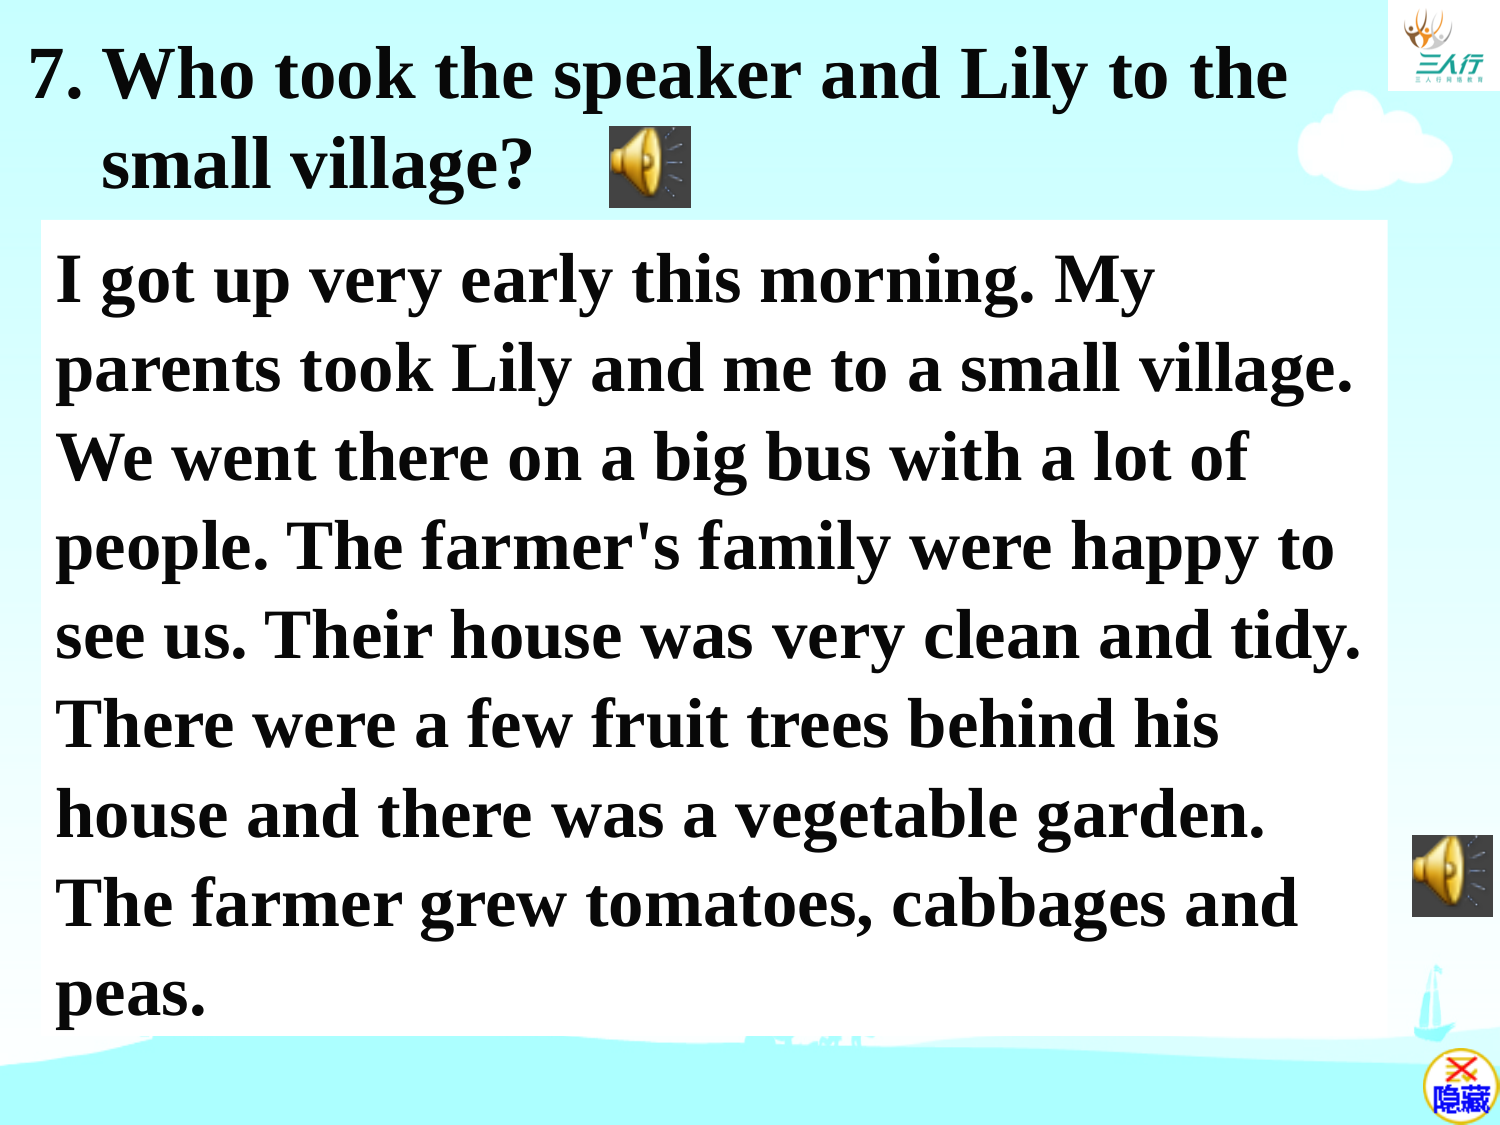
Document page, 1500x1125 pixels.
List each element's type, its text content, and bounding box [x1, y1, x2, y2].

text_box 7. Who took the speaker and Lily to the small village? [12, 15, 1329, 211]
picture [1410, 834, 1495, 918]
picture [608, 125, 692, 209]
text_box I got up very early this morning. My parents took Lily and me to a small village. We went there on a big bus with a lot of people. The farmer's family were happy to see us. Their house was very clean and tidy. There were a few fruit trees behind his house and there was a vegetable garden. The farmer grew tomatoes, cabbages and peas. [41, 219, 1388, 1036]
picture [1423, 1048, 1500, 1125]
picture [1387, 0, 1500, 91]
